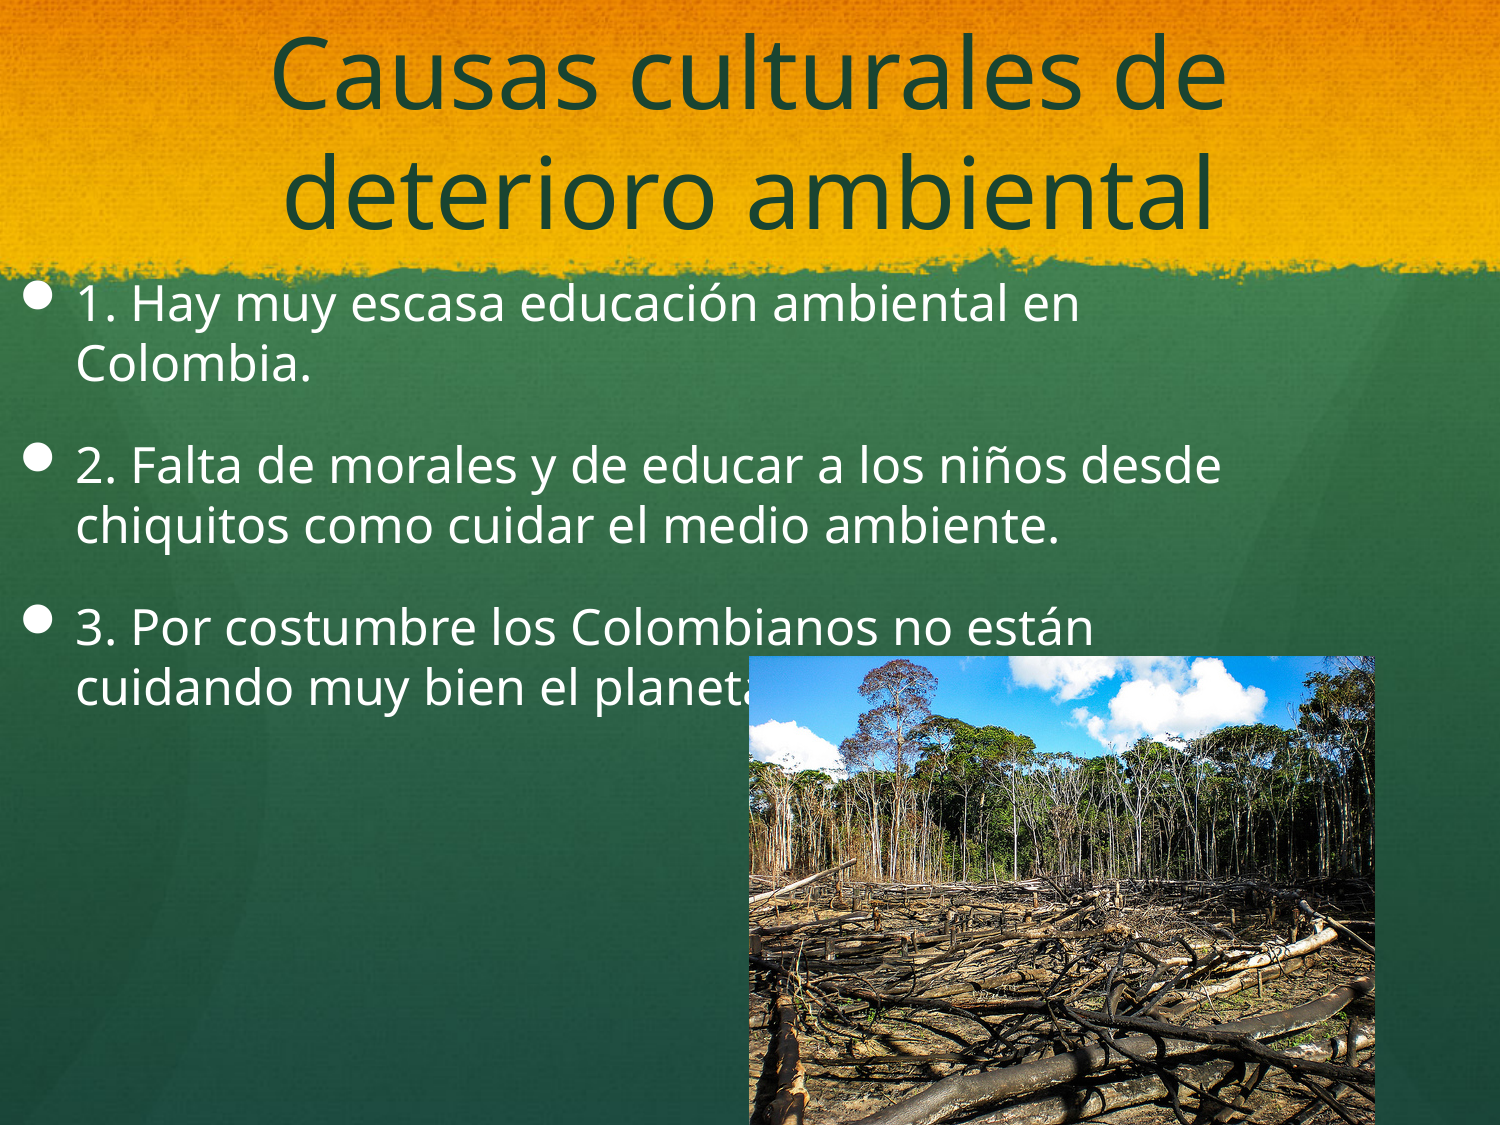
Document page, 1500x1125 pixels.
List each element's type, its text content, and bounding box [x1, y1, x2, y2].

list 1. Hay muy escasa educación ambiental en Colombia. 2. Falta de morales y de educar a los niños desde chiquitos como cuidar el medio ambiente. 3. Por costumbre los Colombianos no están cuidando muy bien el planeta. [4, 264, 1253, 951]
picture [0, 0, 1500, 1125]
title Causas culturales de deterioro ambiental [125, 13, 1375, 246]
